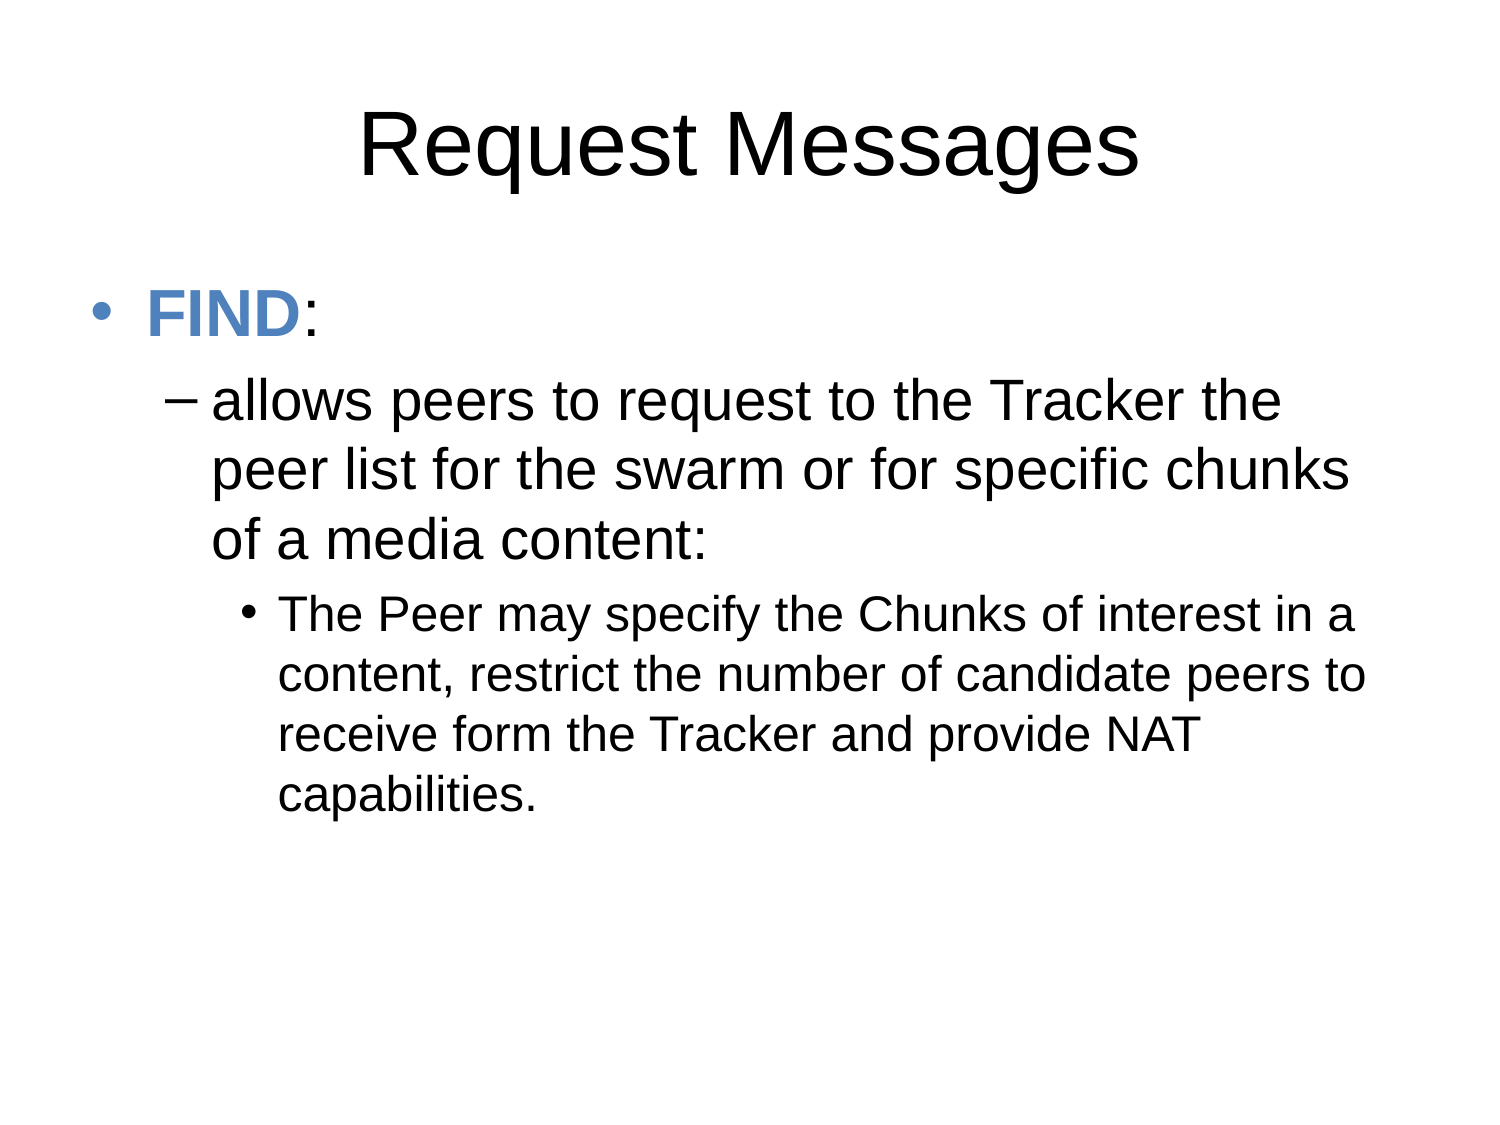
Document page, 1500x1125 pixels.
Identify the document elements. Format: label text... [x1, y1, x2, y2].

title Request Messages [75, 45, 1425, 233]
list FIND: allows peers to request to the Tracker the peer list for the swarm or for specific chunks of a media content: The Peer may specify the Chunks of interest in a content, restrict the number of candidate peers to receive form the Tracker and provide NAT capabilities. [75, 262, 1425, 1005]
